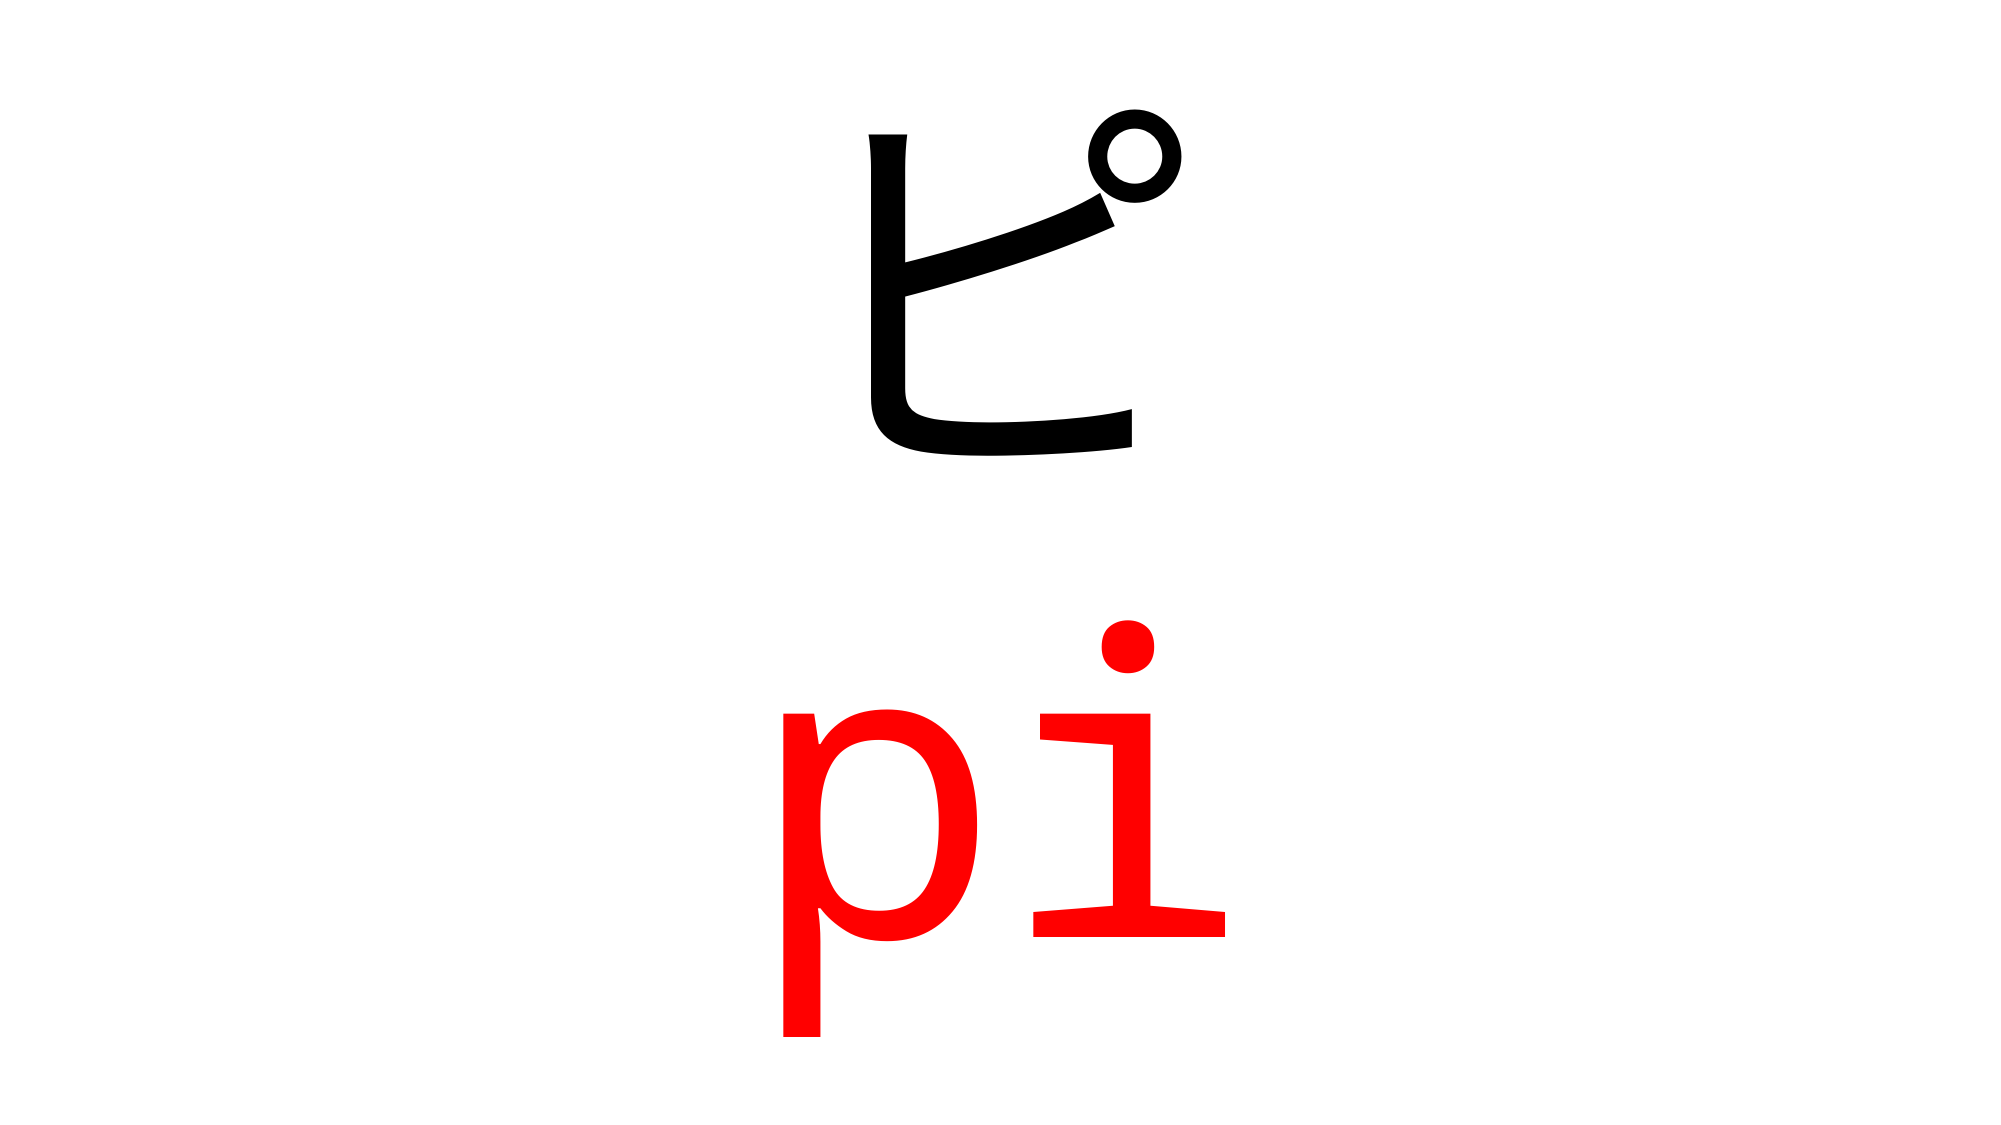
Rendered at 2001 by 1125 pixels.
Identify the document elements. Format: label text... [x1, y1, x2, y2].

text_box pi [249, 562, 1750, 1036]
title ピ [249, 71, 1750, 545]
